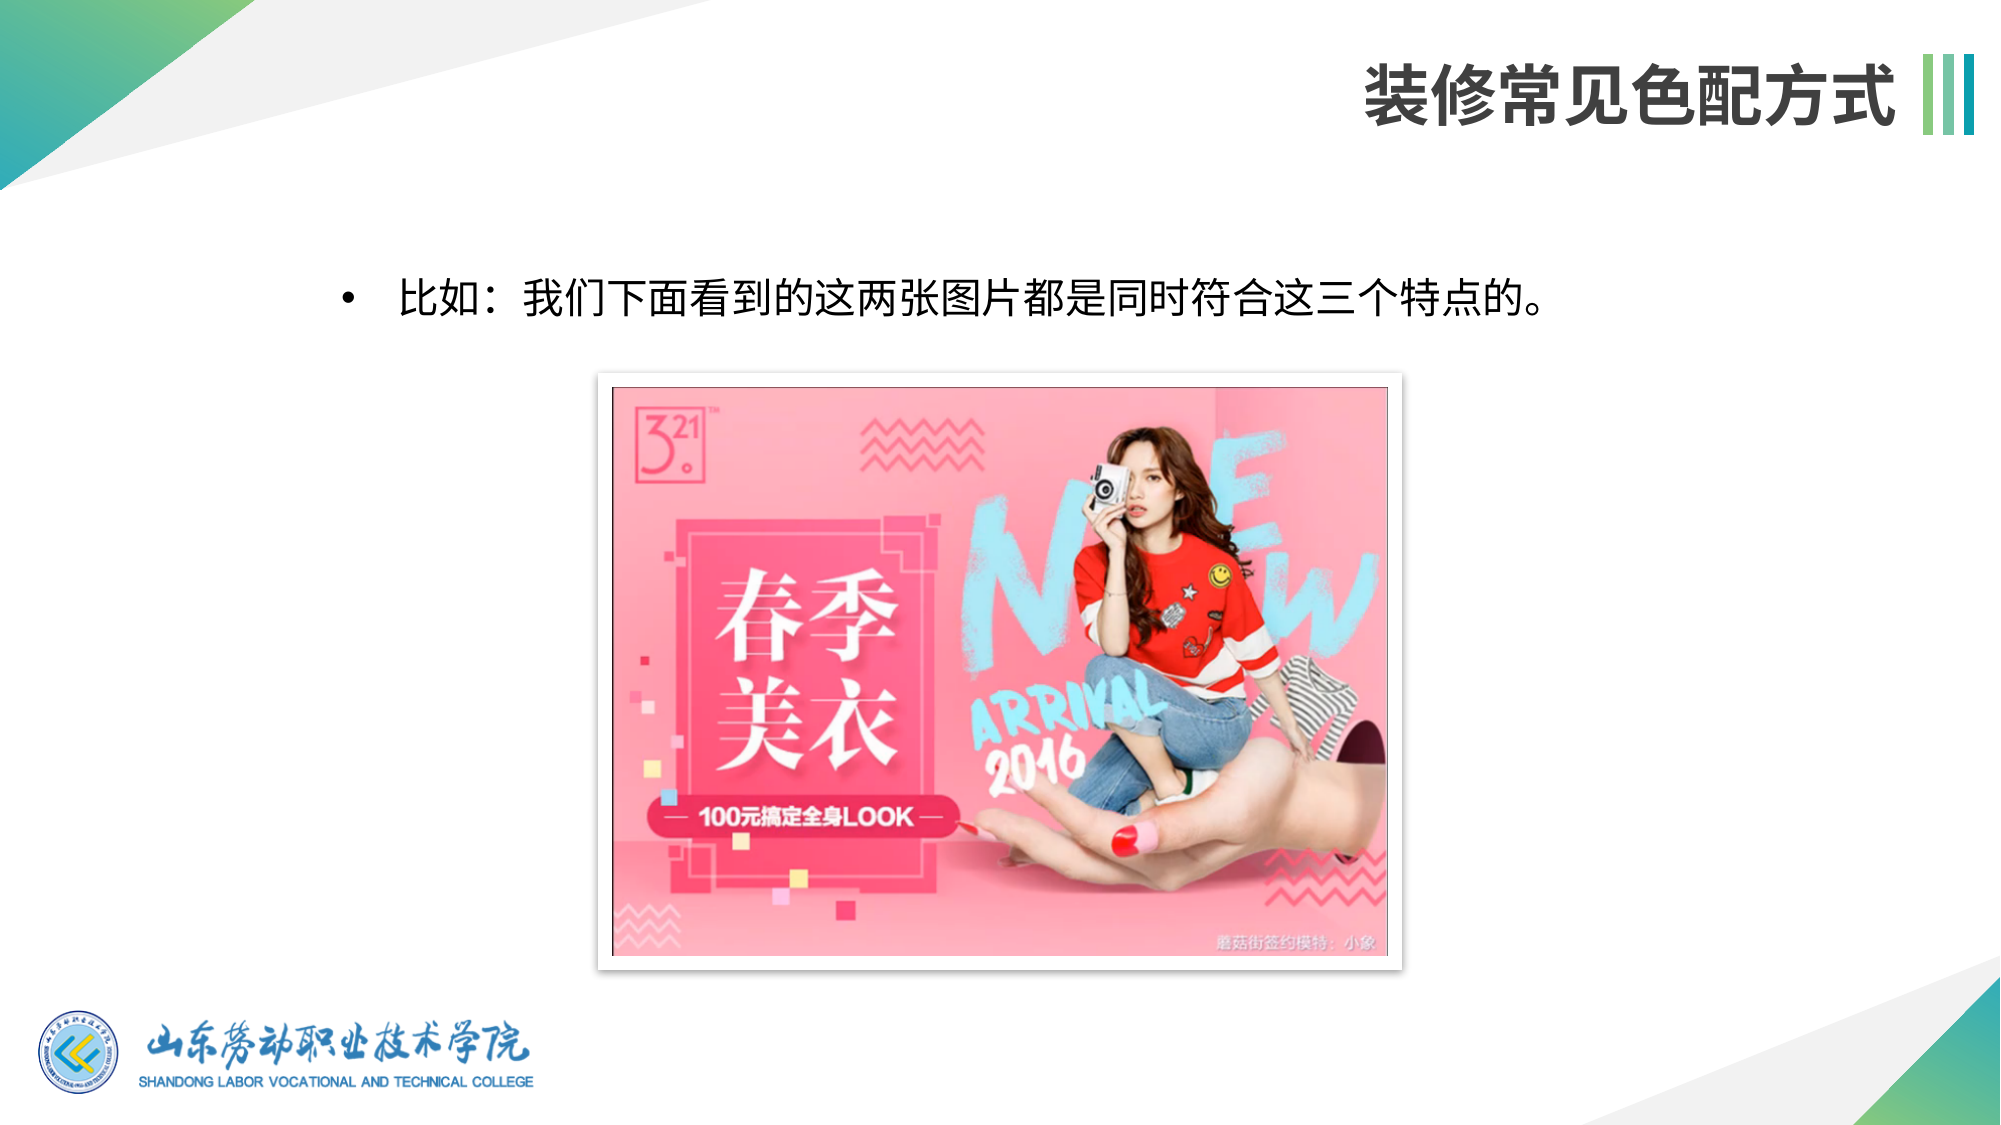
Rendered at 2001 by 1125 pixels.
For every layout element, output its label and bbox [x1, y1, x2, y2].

text_box [0, 0, 2000, 1125]
picture [38, 1010, 550, 1094]
text_box [1928, 54, 1969, 136]
picture [612, 387, 1388, 956]
